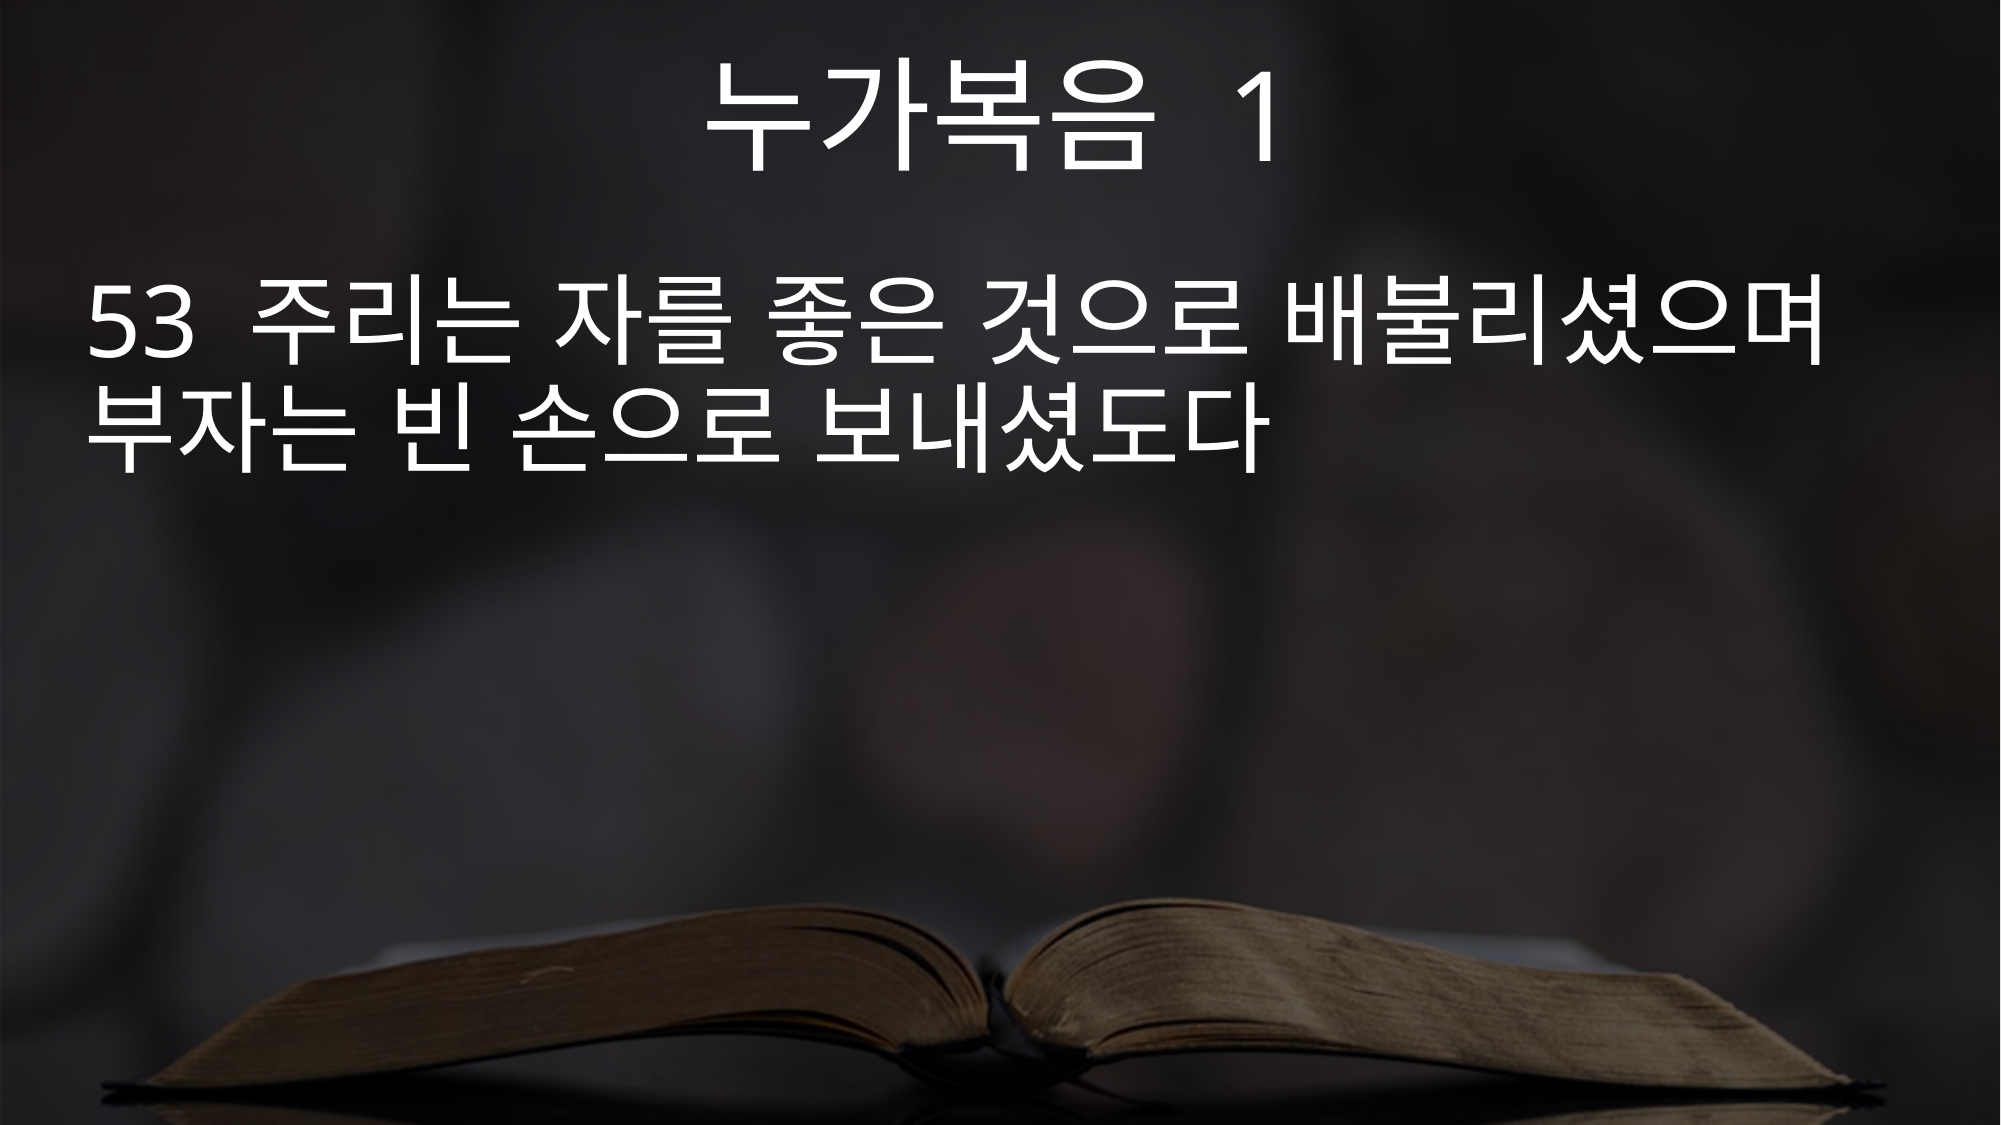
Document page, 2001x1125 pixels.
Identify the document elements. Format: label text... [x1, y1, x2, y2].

footer 누가복음 1 [0, 32, 2000, 192]
picture [0, 0, 2001, 1125]
list 53 주리는 자를 좋은 것으로 배불리셨으며 부자는 빈 손으로 보내셨도다 [69, 263, 1953, 423]
